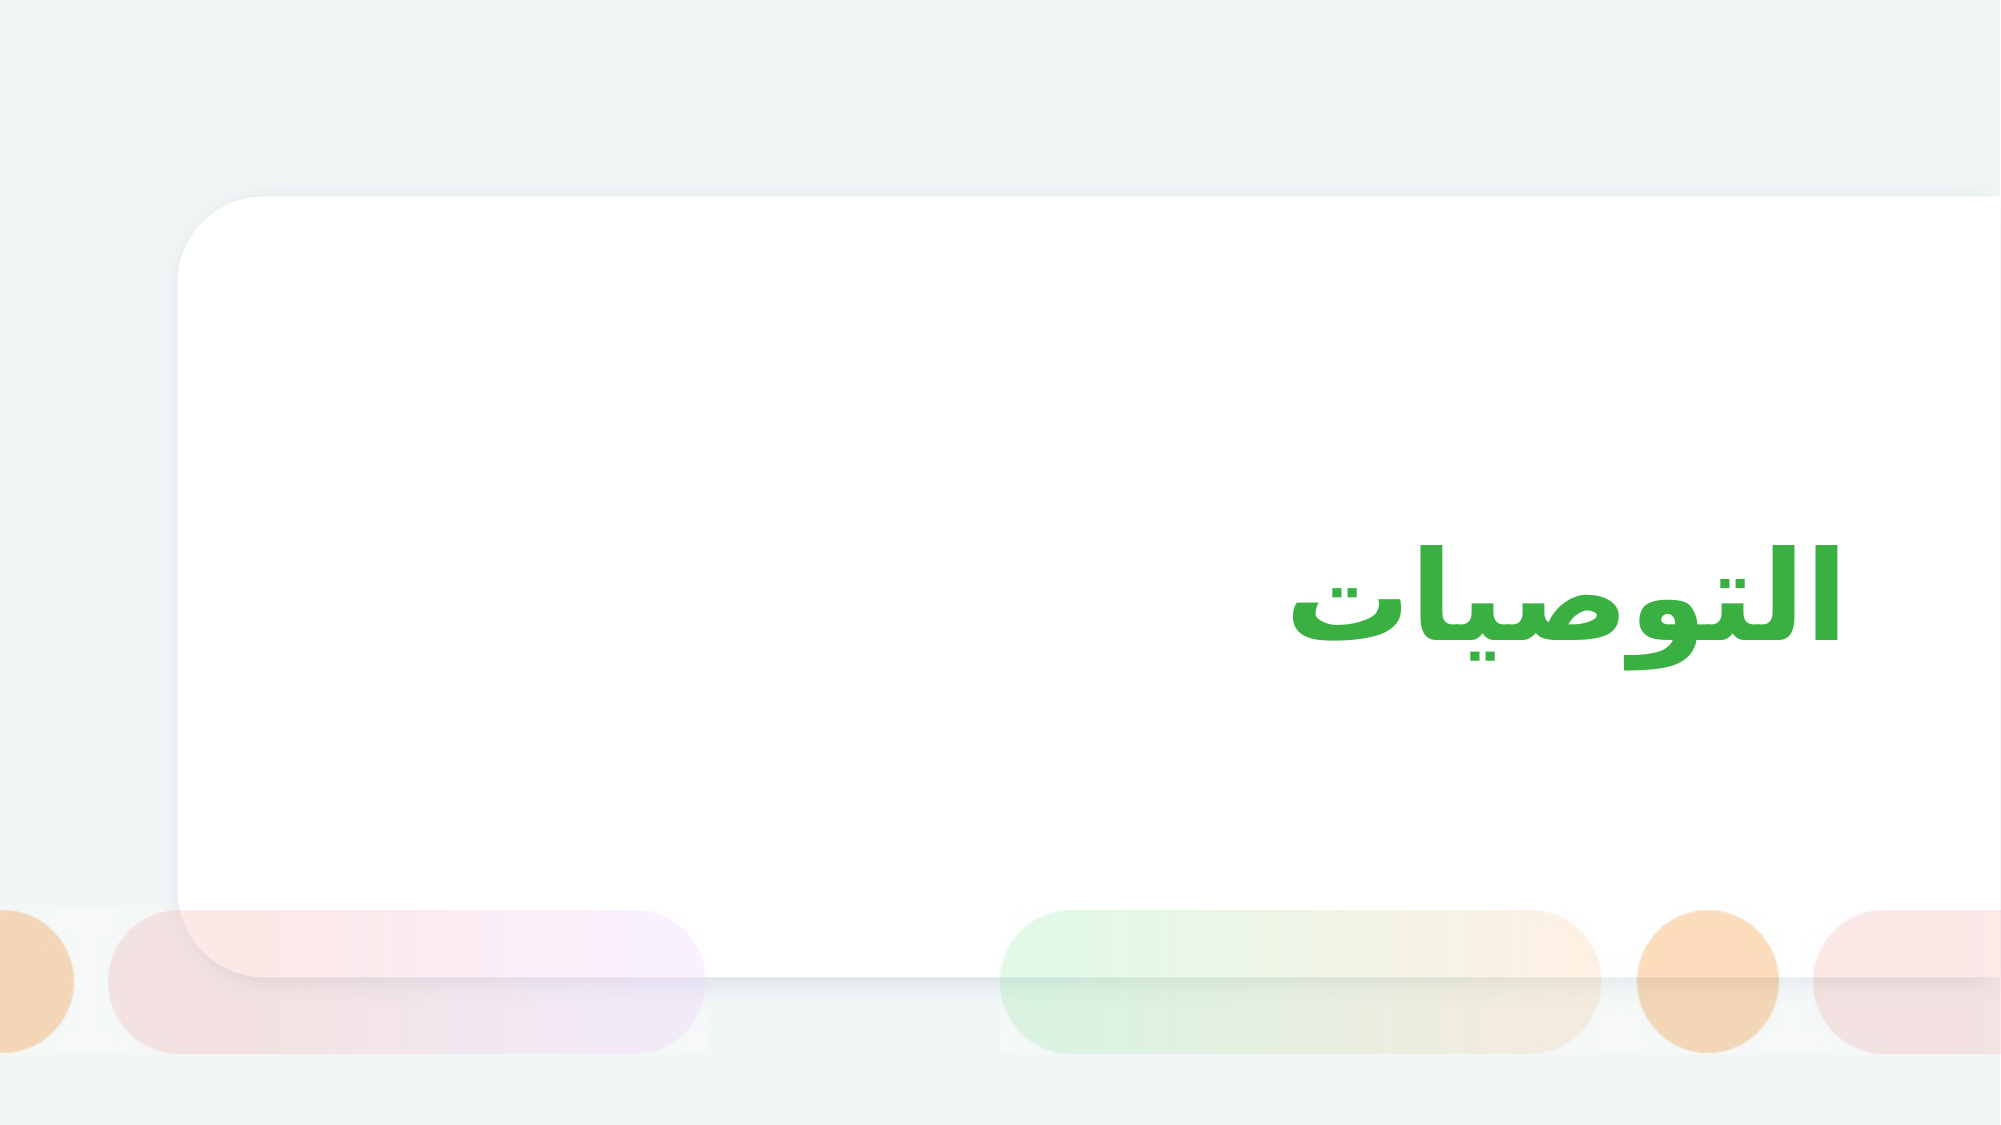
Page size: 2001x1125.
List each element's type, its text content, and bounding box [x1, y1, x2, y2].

title التوصيات [291, 313, 1884, 666]
